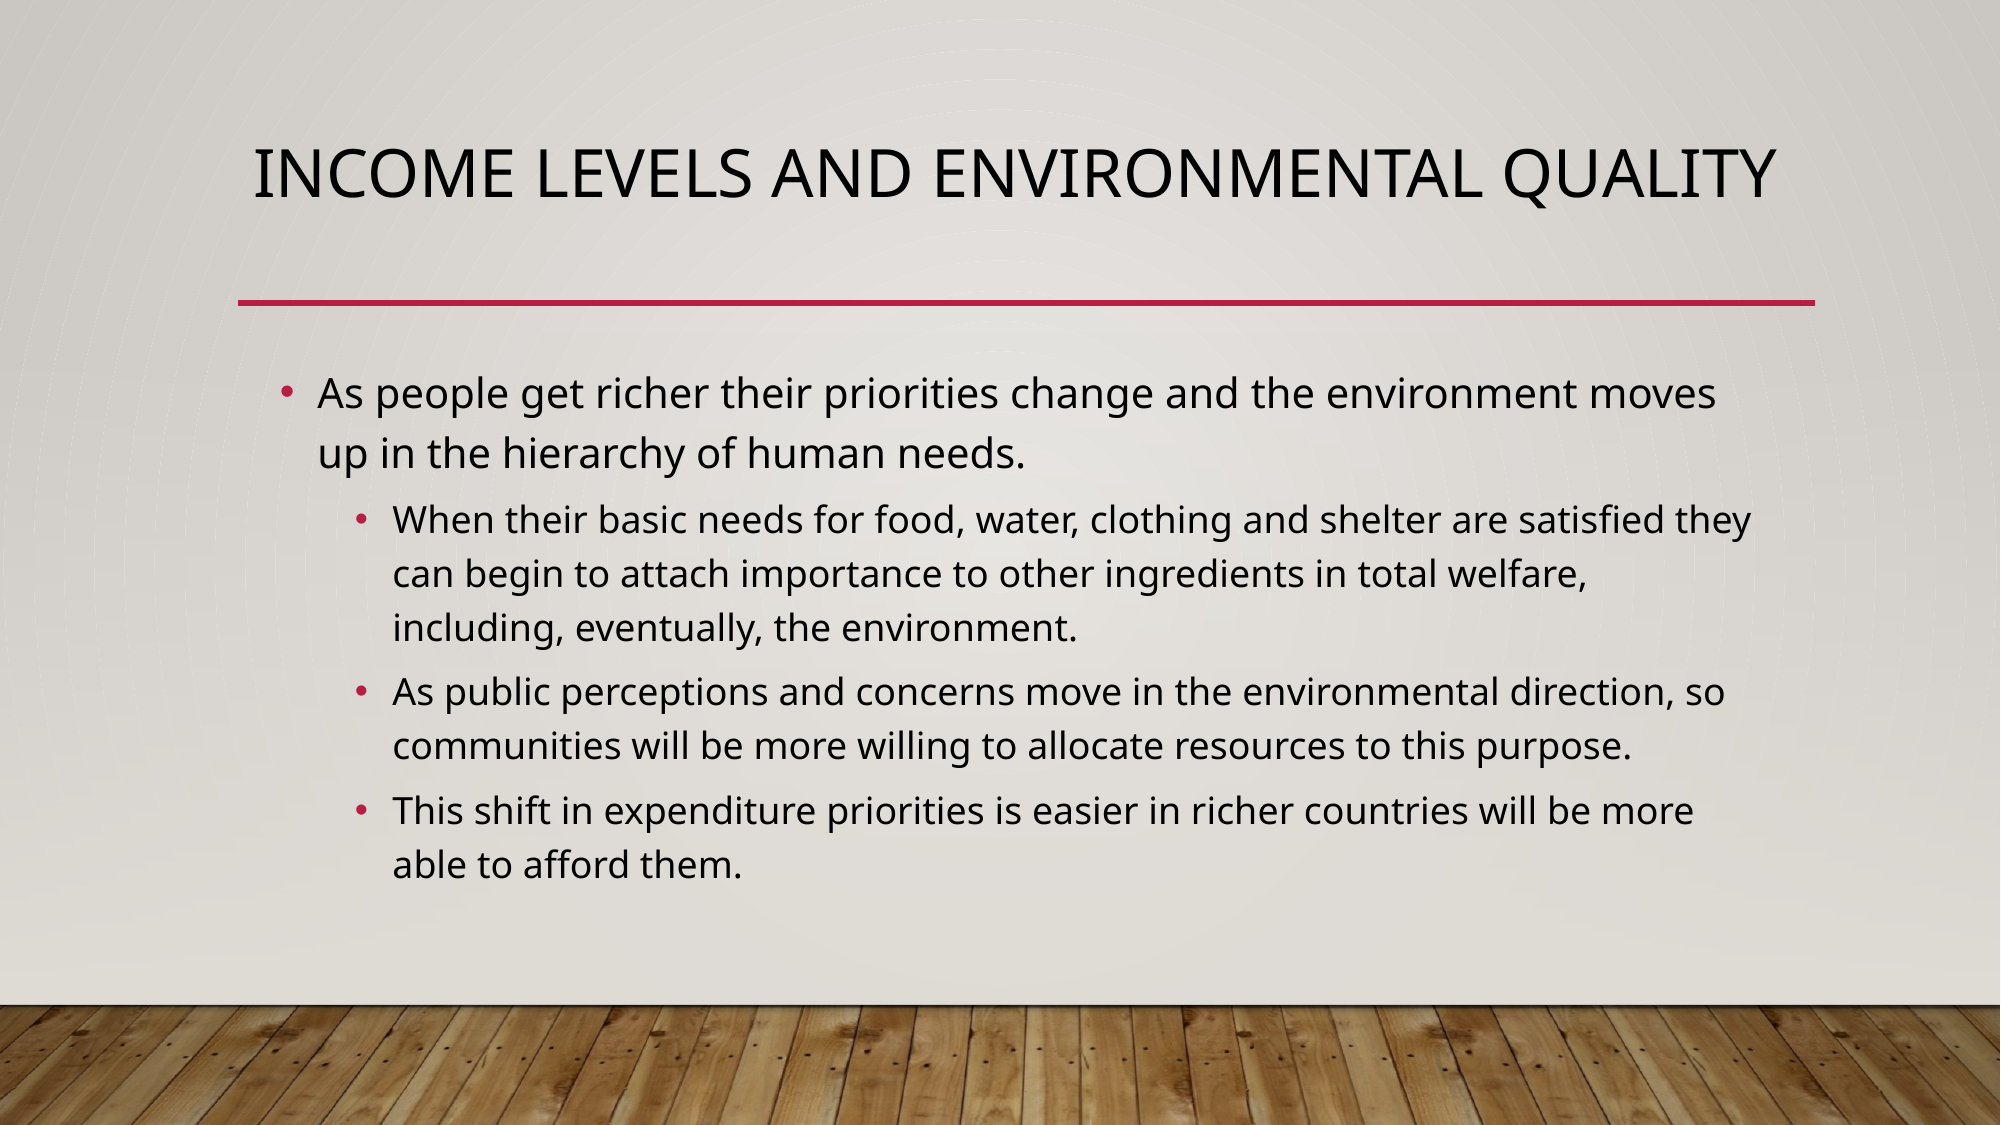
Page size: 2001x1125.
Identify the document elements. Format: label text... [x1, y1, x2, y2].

title Income Levels and Environmental Quality [238, 131, 1814, 305]
list As people get richer their priorities change and the environment moves up in the hierarchy of human needs. When their basic needs for food, water, clothing and shelter are satisfied they can begin to attach importance to other ingredients in total welfare, including, eventually, the environment. As public perceptions and concerns move in the environmental direction, so communities will be more willing to allocate resources to this purpose. This shift in expenditure priorities is easier in richer countries will be more able to afford them. [264, 348, 1787, 915]
picture [0, 1005, 2000, 1125]
